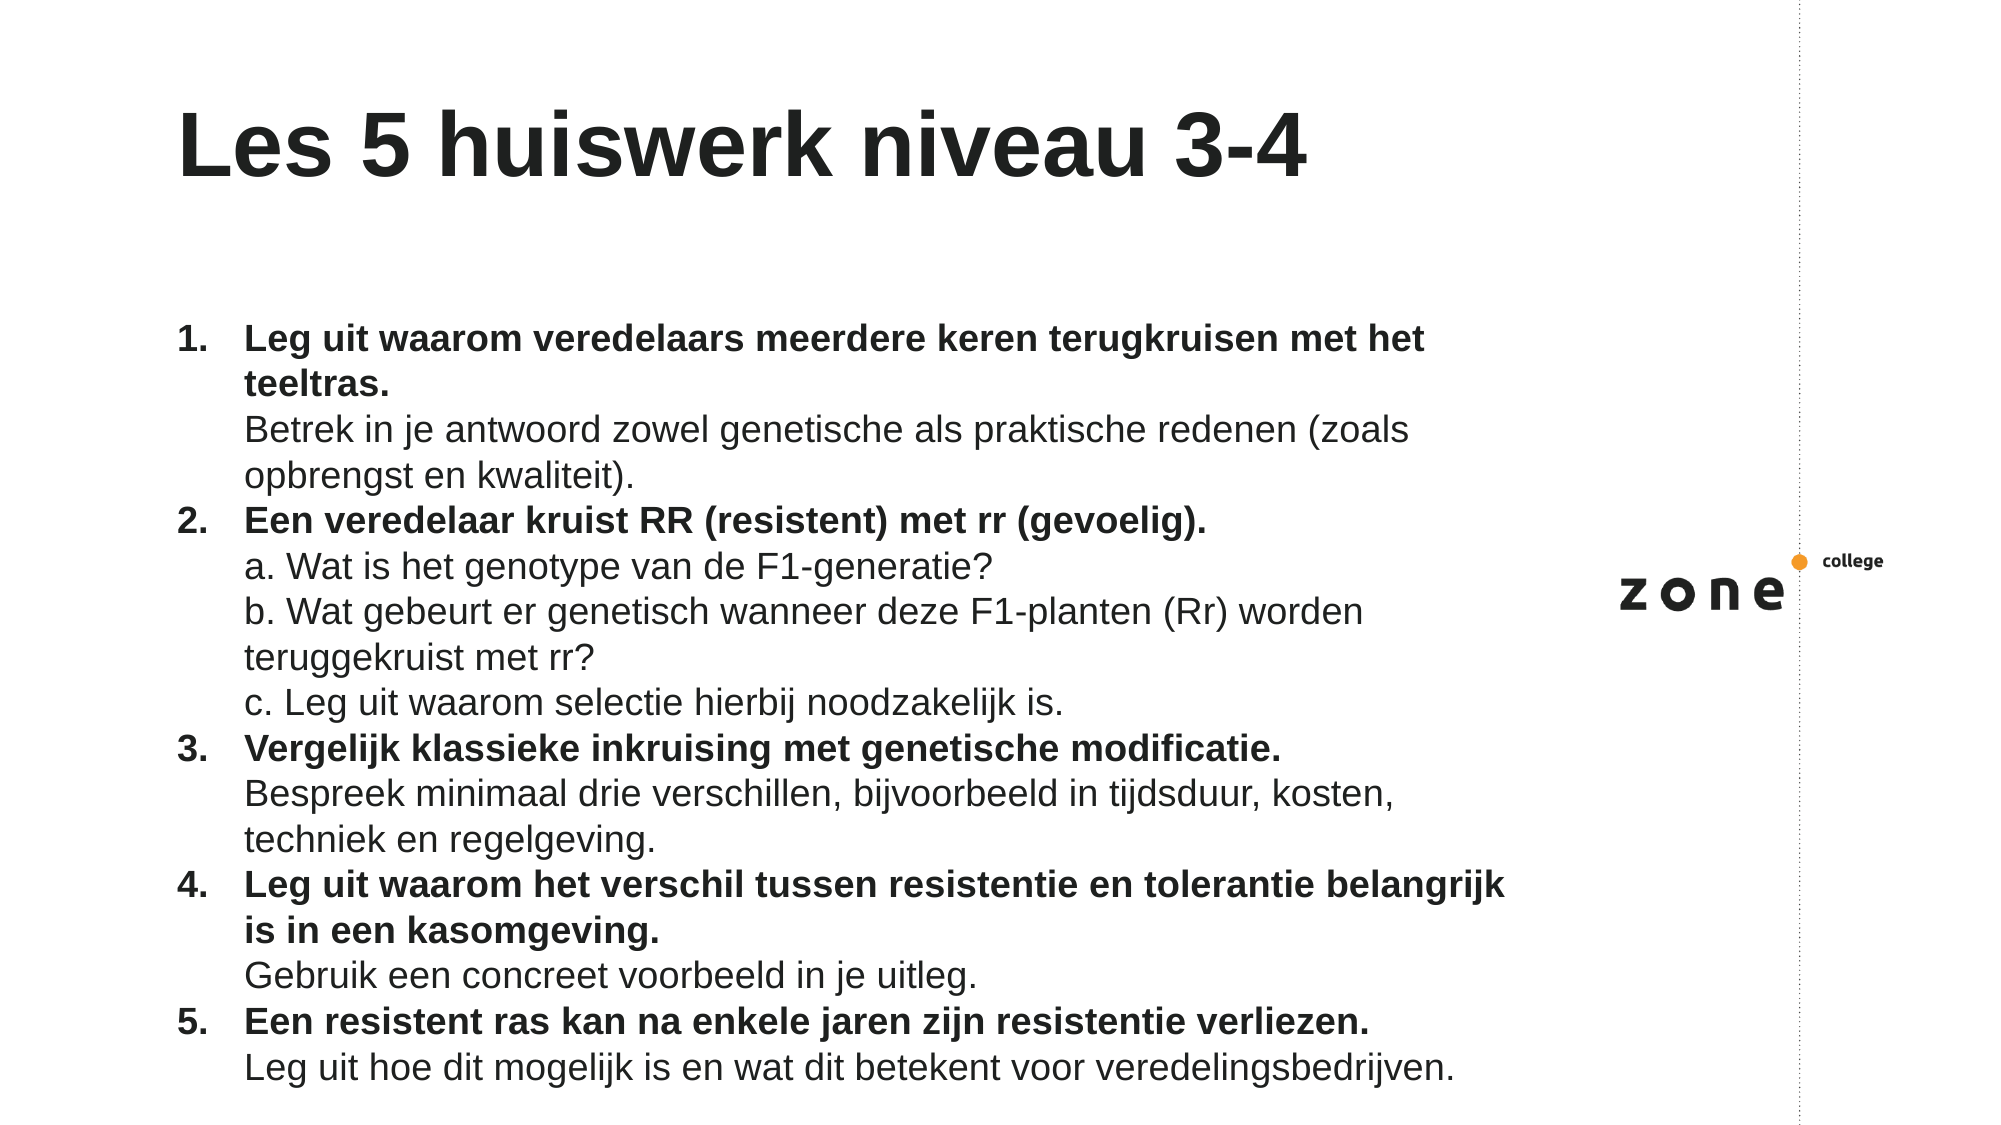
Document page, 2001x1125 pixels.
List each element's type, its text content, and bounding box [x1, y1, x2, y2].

picture [1596, 0, 2001, 1125]
list Leg uit waarom veredelaars meerdere keren terugkruisen met het teeltras. Betrek in je antwoord zowel genetische als praktische redenen (zoals opbrengst en kwaliteit). Een veredelaar kruist RR (resistent) met rr (gevoelig). a. Wat is het genotype van de F1-generatie? b. Wat gebeurt er genetisch wanneer deze F1-planten (Rr) worden teruggekruist met rr? c. Leg uit waarom selectie hierbij noodzakelijk is. Vergelijk klassieke inkruising met genetische modificatie. Bespreek minimaal drie verschillen, bijvoorbeeld in tijdsduur, kosten, techniek en regelgeving. Leg uit waarom het verschil tussen resistentie en tolerantie belangrijk is in een kasomgeving. Gebruik een concreet voorbeeld in je uitleg. Een resistent ras kan na enkele jaren zijn resistentie verliezen. Leg uit hoe dit mogelijk is en wat dit betekent voor veredelingsbedrijven. [177, 313, 1535, 1091]
title Les 5 huiswerk niveau 3-4 [177, 97, 1471, 261]
